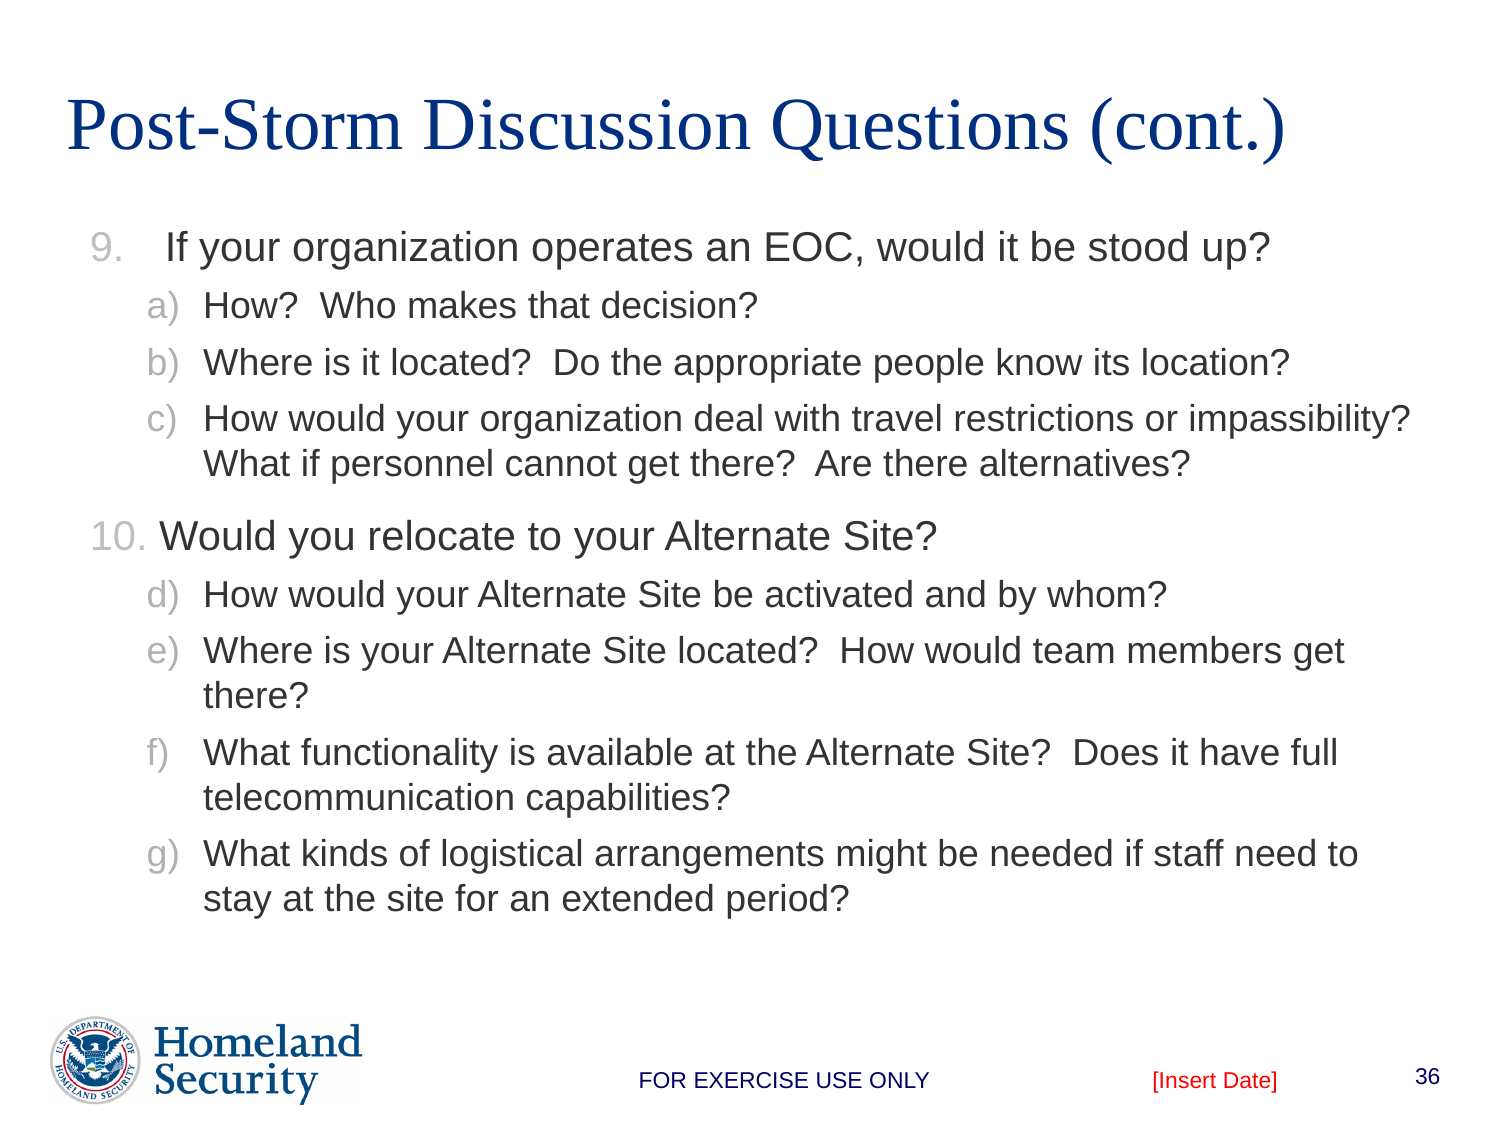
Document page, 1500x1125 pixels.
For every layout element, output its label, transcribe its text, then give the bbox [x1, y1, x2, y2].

slide_number 36 [1399, 1053, 1476, 1097]
picture [50, 1016, 363, 1105]
list 9. If your organization operates an EOC, would it be stood up? How? Who makes that decision? Where is it located? Do the appropriate people know its location? How would your organization deal with travel restrictions or impassibility? What if personnel cannot get there? Are there alternatives? 10. Would you relocate to your Alternate Site? How would your Alternate Site be activated and by whom? Where is your Alternate Site located? How would team members get there? What functionality is available at the Alternate Site? Does it have full telecommunication capabilities? What kinds of logistical arrangements might be needed if staff need to stay at the site for an extended period? [75, 212, 1450, 968]
title Post-Storm Discussion Questions (cont.) [51, 0, 1351, 173]
